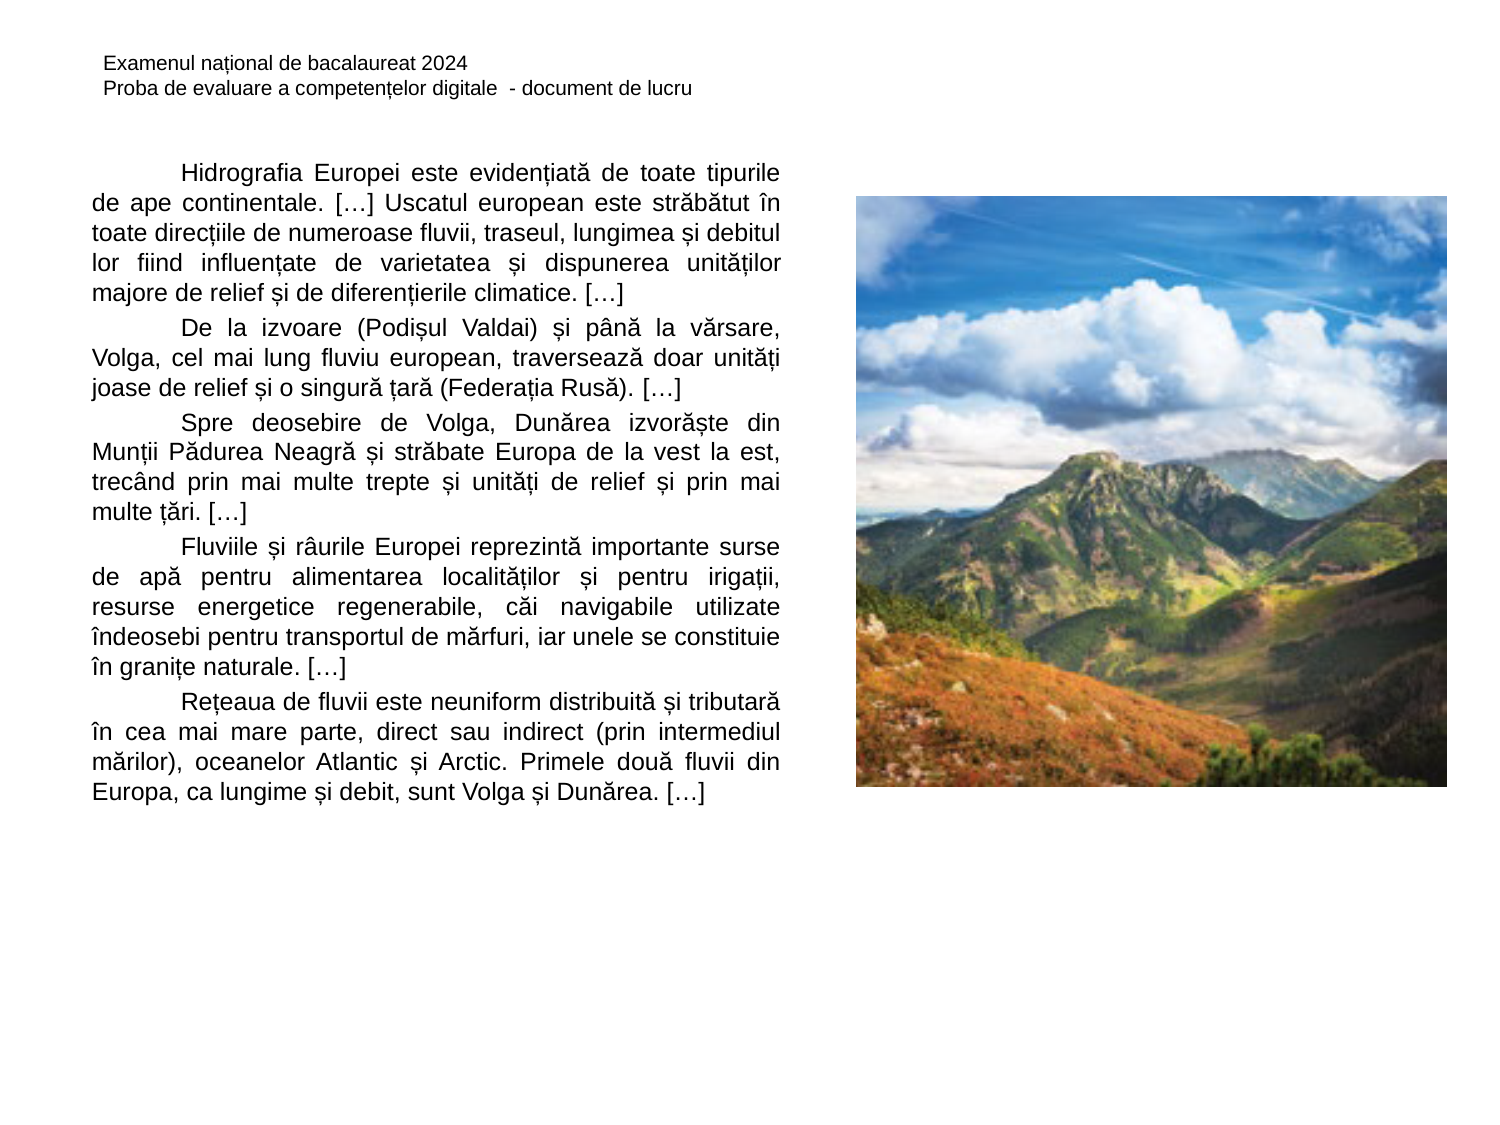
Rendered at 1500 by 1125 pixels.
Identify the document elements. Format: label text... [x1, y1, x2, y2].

text_box Examenul național de bacalaureat 2024 Proba de evaluare a competențelor digitale - document de lucru [88, 42, 1459, 108]
list Hidrografia Europei este evidențiată de toate tipurile de ape continentale. […] Uscatul european este străbătut în toate direcțiile de numeroase fluvii, traseul, lungimea și debitul lor fiind influențate de varietatea și dispunerea unităților majore de relief și de diferențierile climatice. […] De la izvoare (Podișul Valdai) și până la vărsare, Volga, cel mai lung fluviu european, traversează doar unități joase de relief și o singură țară (Federația Rusă). […] Spre deosebire de Volga, Dunărea izvorăște din Munții Pădurea Neagră și străbate Europa de la vest la est, trecând prin mai multe trepte și unități de relief și prin mai multe țări. […] Fluviile și râurile Europei reprezintă importante surse de apă pentru alimentarea localităților și pentru irigații, resurse energetice regenerabile, căi navigabile utilizate îndeosebi pentru transportul de mărfuri, iar unele se constituie în granițe naturale. […] Rețeaua de fluvii este neuniform distribuită și tributară în cea mai mare parte, direct sau indirect (prin intermediul mărilor), oceanelor Atlantic și Arctic. Primele două fluvii din Europa, ca lungime și debit, sunt Volga și Dunărea. […] [76, 148, 798, 962]
picture [855, 195, 1447, 787]
